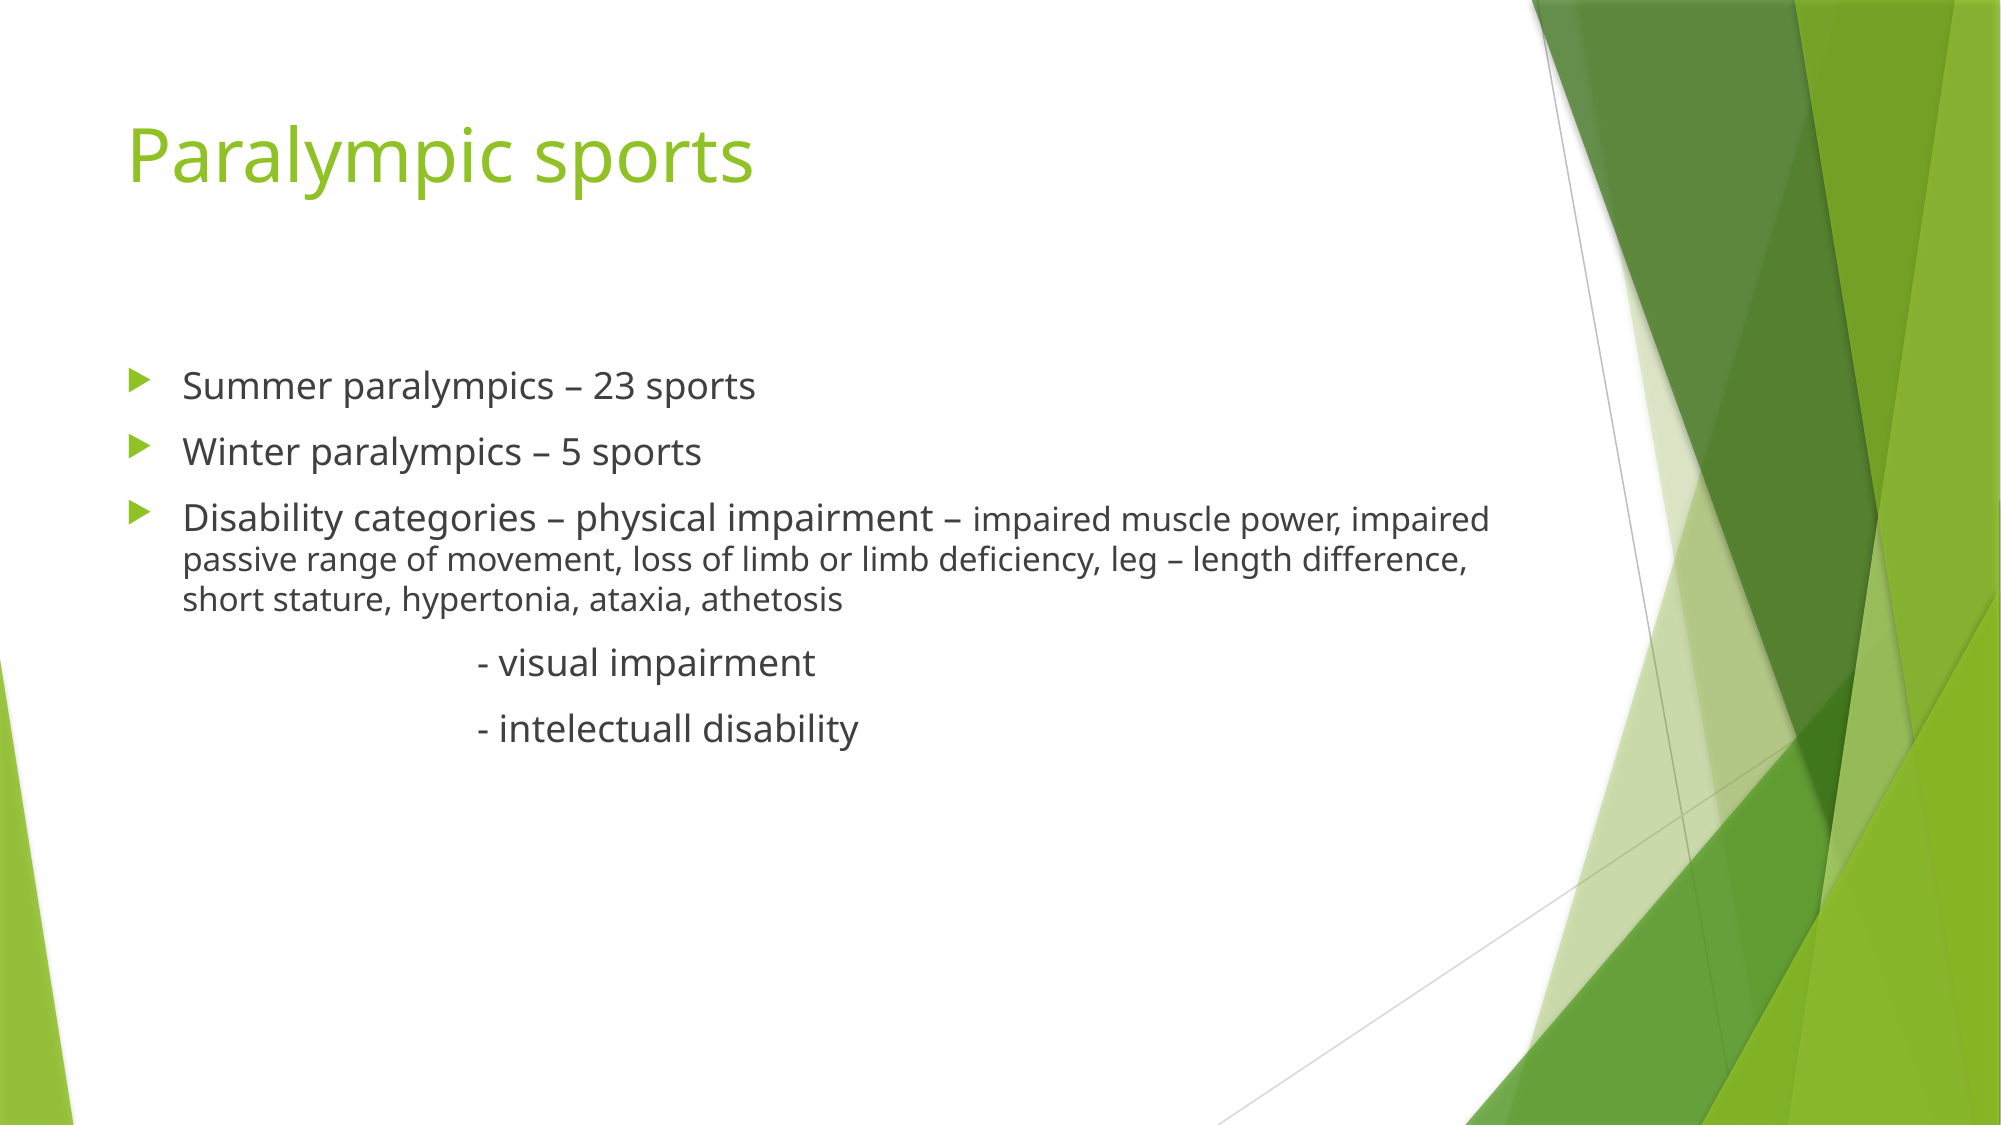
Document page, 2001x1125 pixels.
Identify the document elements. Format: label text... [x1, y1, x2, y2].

list Summer paralympics – 23 sports Winter paralympics – 5 sports Disability categories – physical impairment – impaired muscle power, impaired passive range of movement, loss of limb or limb deficiency, leg – length difference, short stature, hypertonia, ataxia, athetosis - visual impairment - intelectuall disability [111, 354, 1522, 992]
title Paralympic sports [111, 99, 1522, 317]
